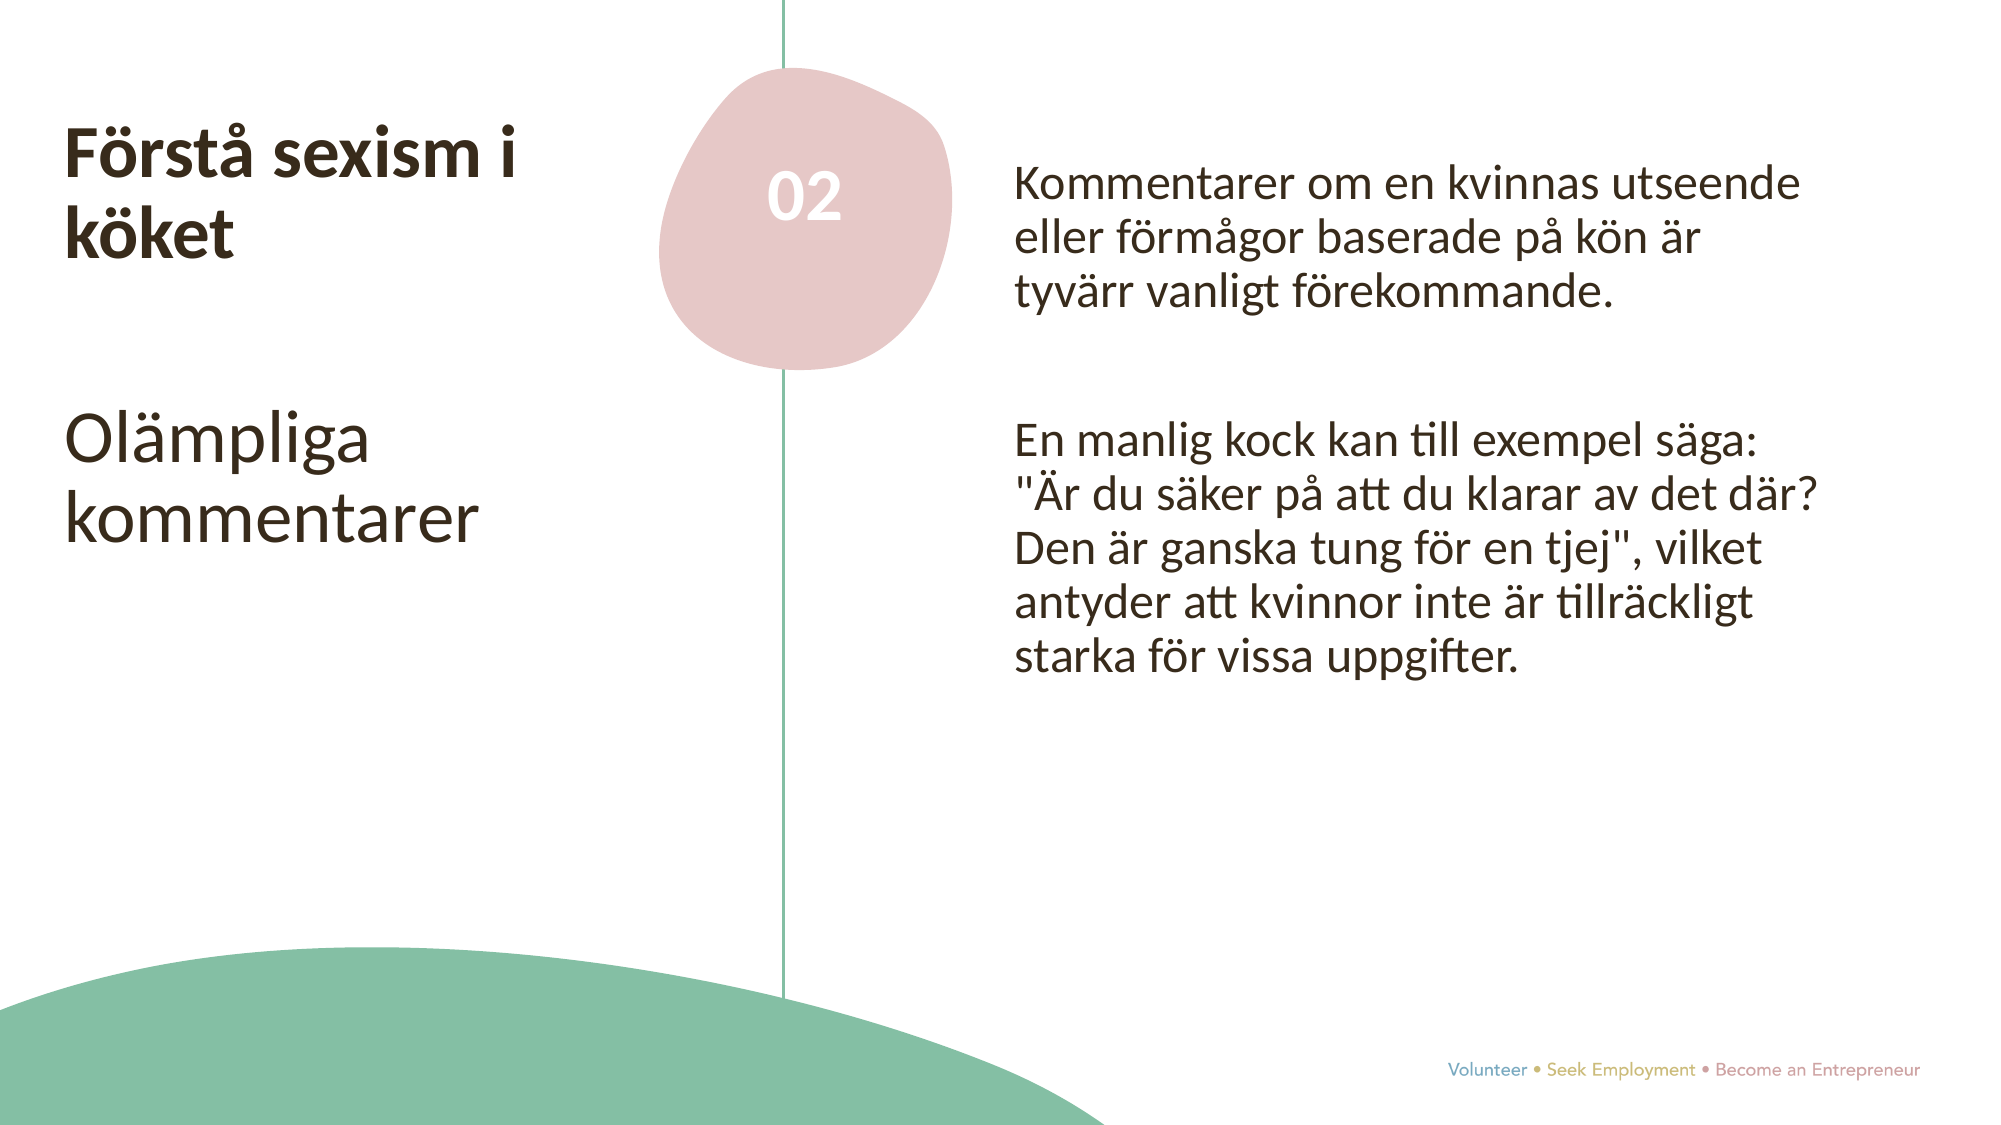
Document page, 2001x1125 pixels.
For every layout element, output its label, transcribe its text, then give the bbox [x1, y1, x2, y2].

list Kommentarer om en kvinnas utseende eller förmågor baserade på kön är tyvärr vanligt förekommande. En manlig kock kan till exempel säga: "Är du säker på att du klarar av det där? Den är ganska tung för en tjej", vilket antyder att kvinnor inte är tillräckligt starka för vissa uppgifter. [999, 148, 1842, 841]
picture [1418, 1046, 1971, 1103]
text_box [0, 837, 1418, 1125]
list 02 [710, 148, 900, 290]
list Förstå sexism i köket Olämpliga kommentarer [50, 105, 661, 837]
